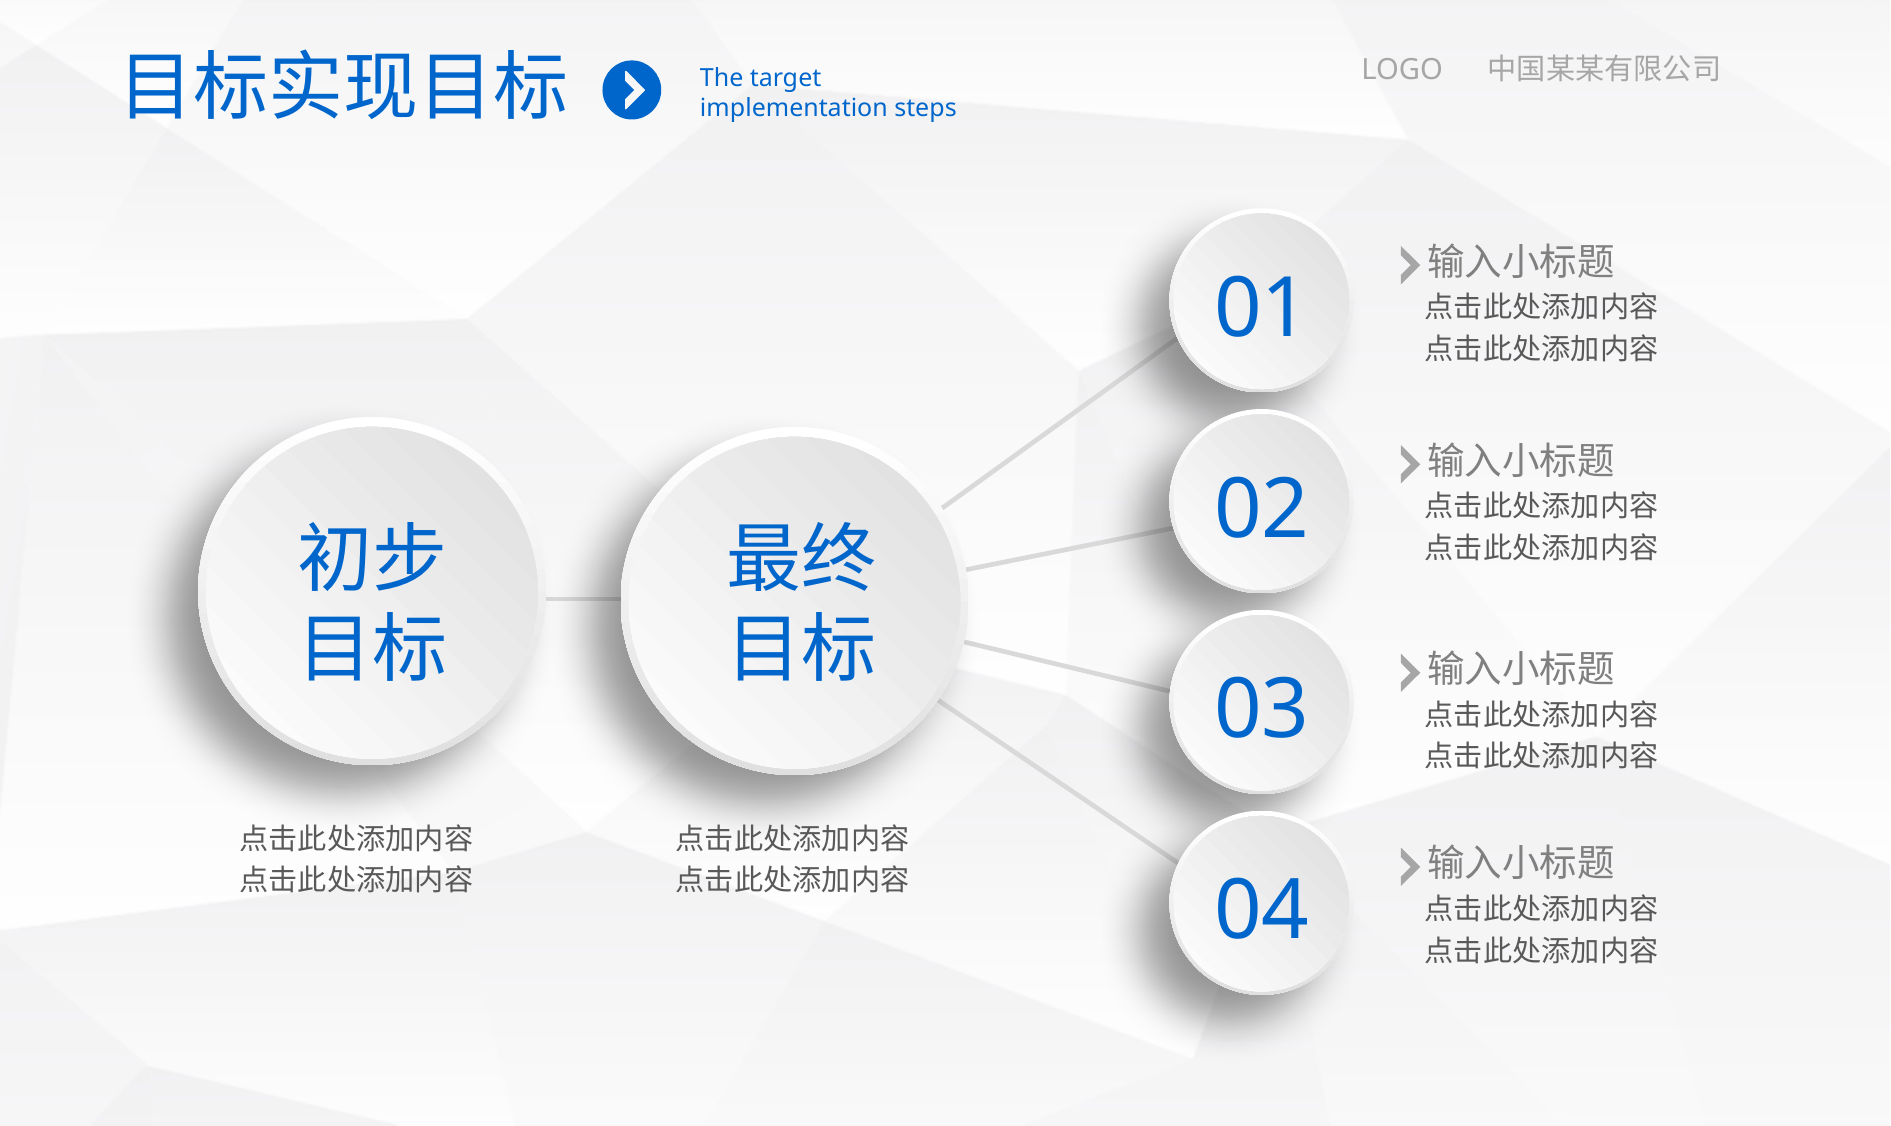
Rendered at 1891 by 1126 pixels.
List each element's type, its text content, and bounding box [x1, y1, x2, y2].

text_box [1400, 230, 1678, 374]
text_box 点击此处添加内容 点击此处添加内容 [224, 805, 492, 904]
text_box 点击此处添加内容 点击此处添加内容 [660, 805, 929, 904]
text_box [1400, 831, 1678, 976]
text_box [1169, 208, 1354, 393]
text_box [1400, 429, 1678, 573]
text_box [1400, 637, 1678, 782]
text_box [801, 323, 1198, 515]
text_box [197, 416, 547, 766]
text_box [1200, 602, 1229, 608]
picture [0, 0, 1891, 1126]
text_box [1169, 408, 1354, 594]
text_box LOGO 中国某某有限公司 [1346, 42, 1854, 93]
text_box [1169, 609, 1354, 795]
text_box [58, 30, 1005, 138]
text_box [972, 516, 1166, 600]
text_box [1169, 810, 1354, 996]
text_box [794, 602, 1198, 877]
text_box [620, 426, 969, 776]
